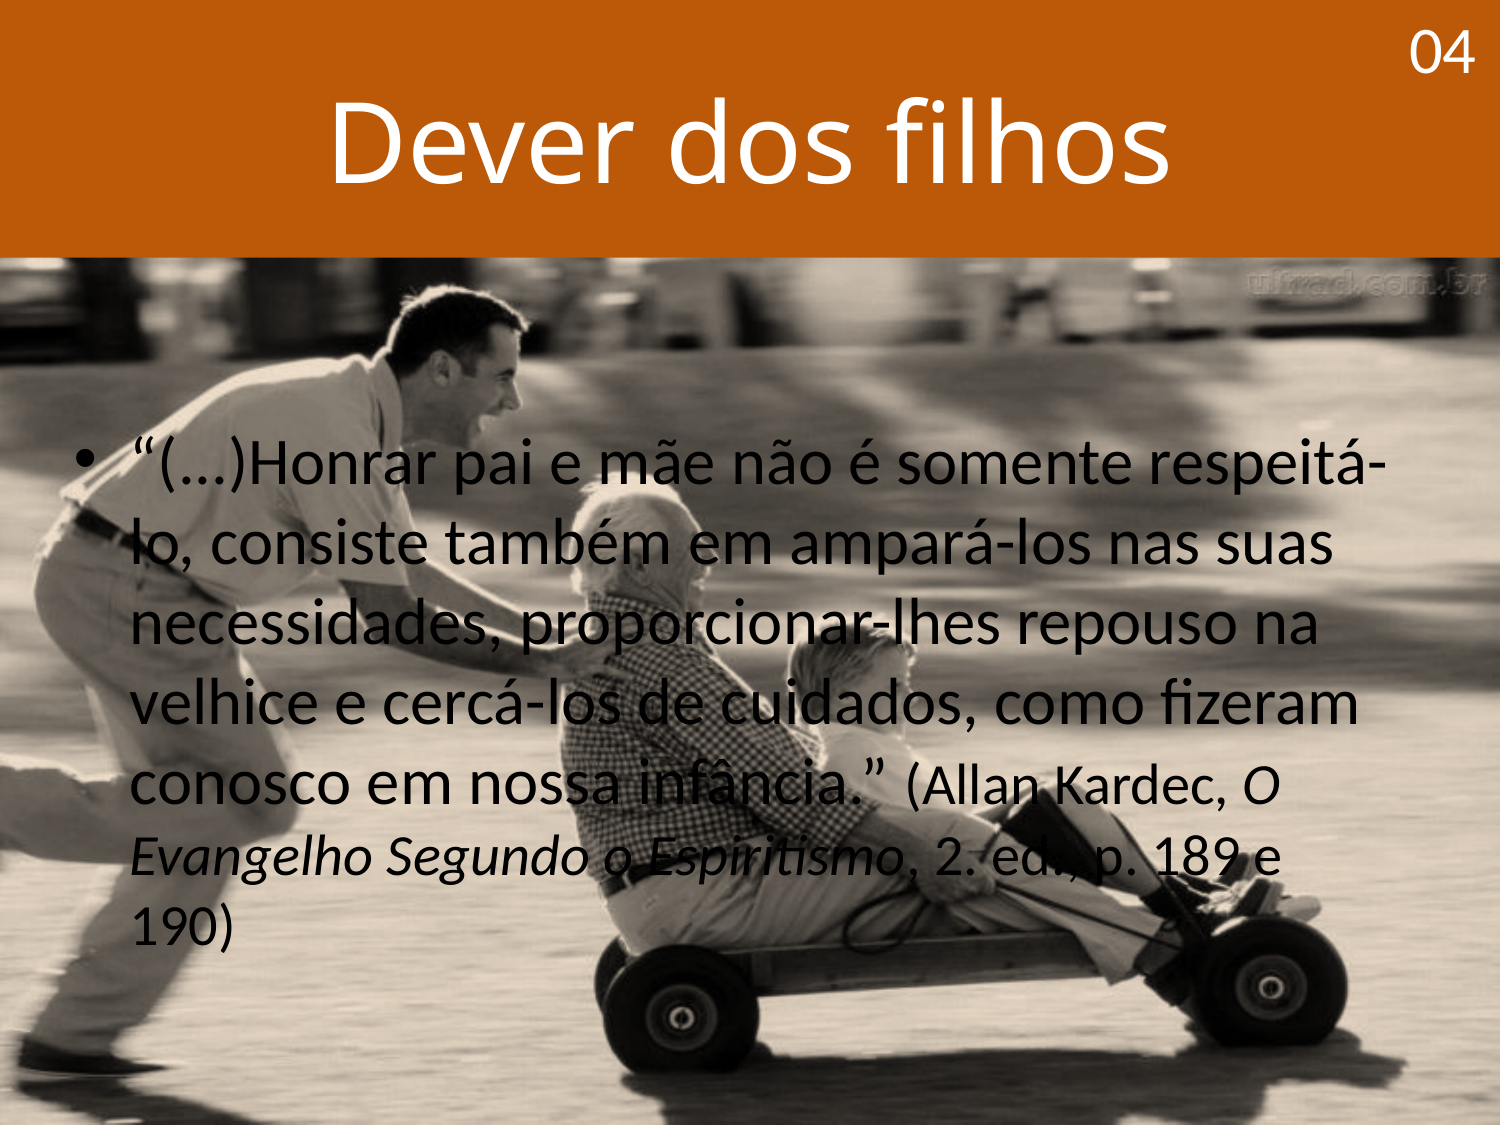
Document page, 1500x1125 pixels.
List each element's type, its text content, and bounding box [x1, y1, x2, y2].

title Dever dos filhos [75, 45, 1425, 233]
picture [0, 257, 1500, 1125]
text_box 04 [1394, 0, 1500, 95]
text_box [0, 0, 1500, 257]
